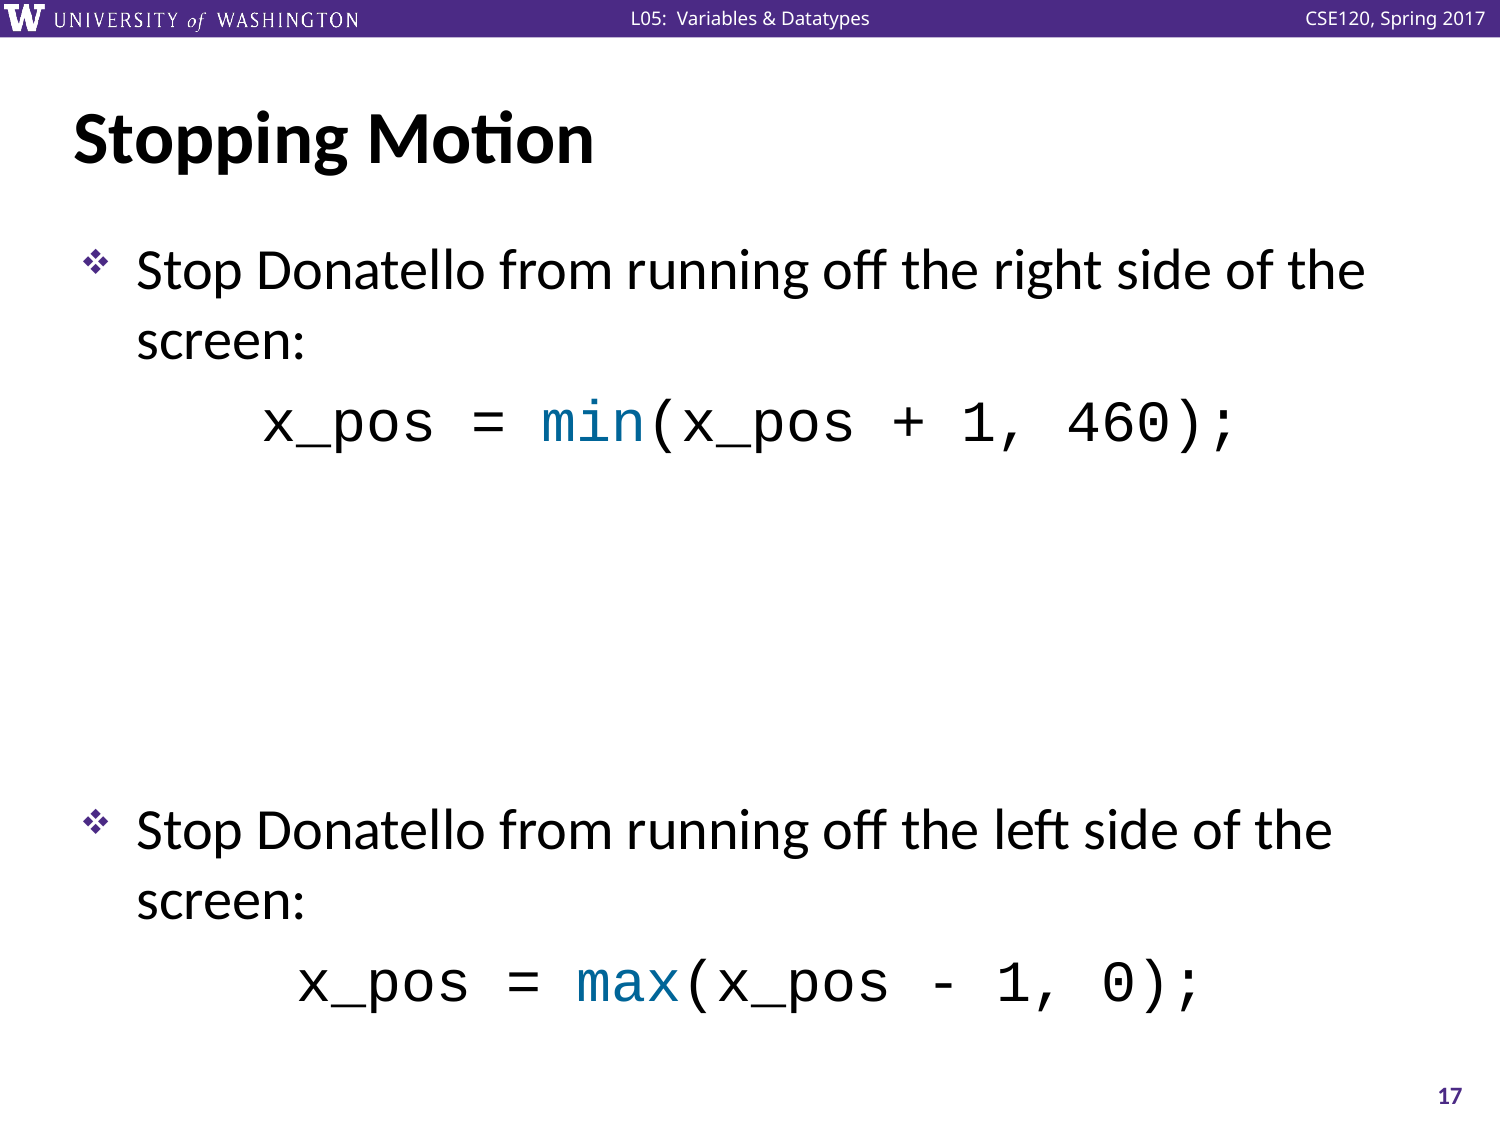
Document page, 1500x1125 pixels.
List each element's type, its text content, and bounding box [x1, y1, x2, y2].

picture [4, 4, 358, 32]
list Stop Donatello from running off the right side of the screen: x_pos = min(x_pos + 1, 460); Stop Donatello from running off the left side of the screen: x_pos = max(x_pos - 1, 0); [64, 223, 1438, 1040]
slide_number 17 [1400, 1065, 1500, 1125]
title Stopping Motion [58, 71, 1438, 197]
